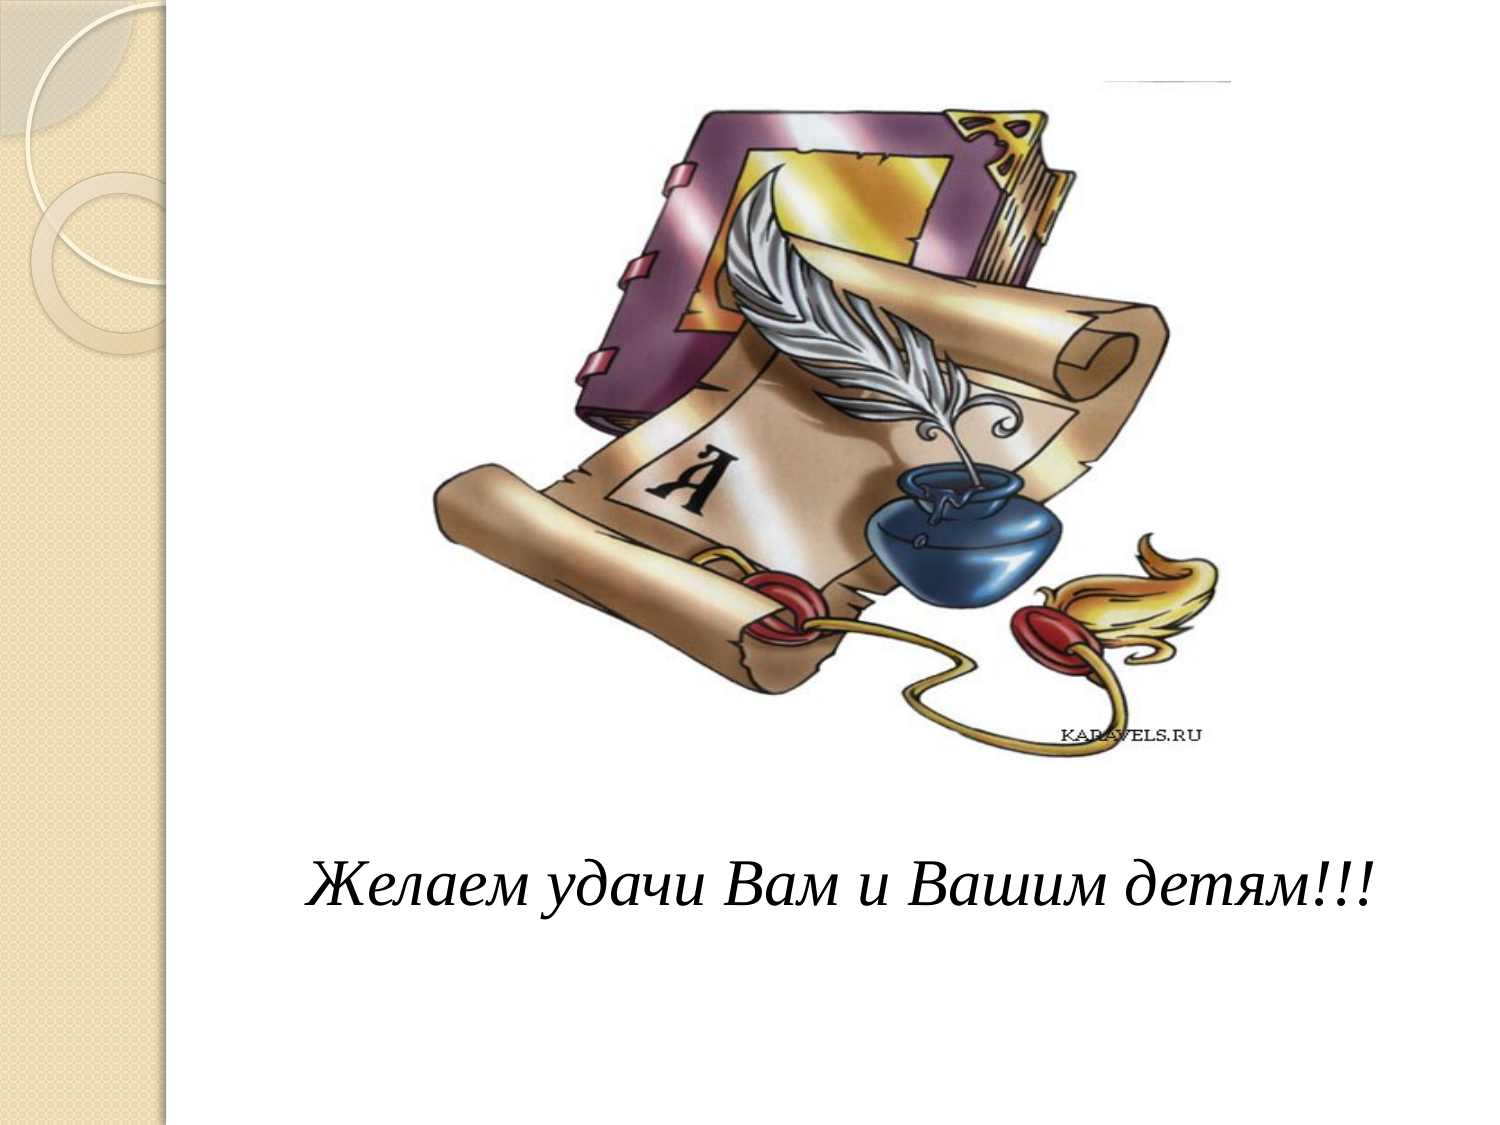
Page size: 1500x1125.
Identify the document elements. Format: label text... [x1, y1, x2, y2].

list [421, 81, 1231, 762]
title Желаем удачи Вам и Вашим детям!!! [235, 703, 1466, 1055]
